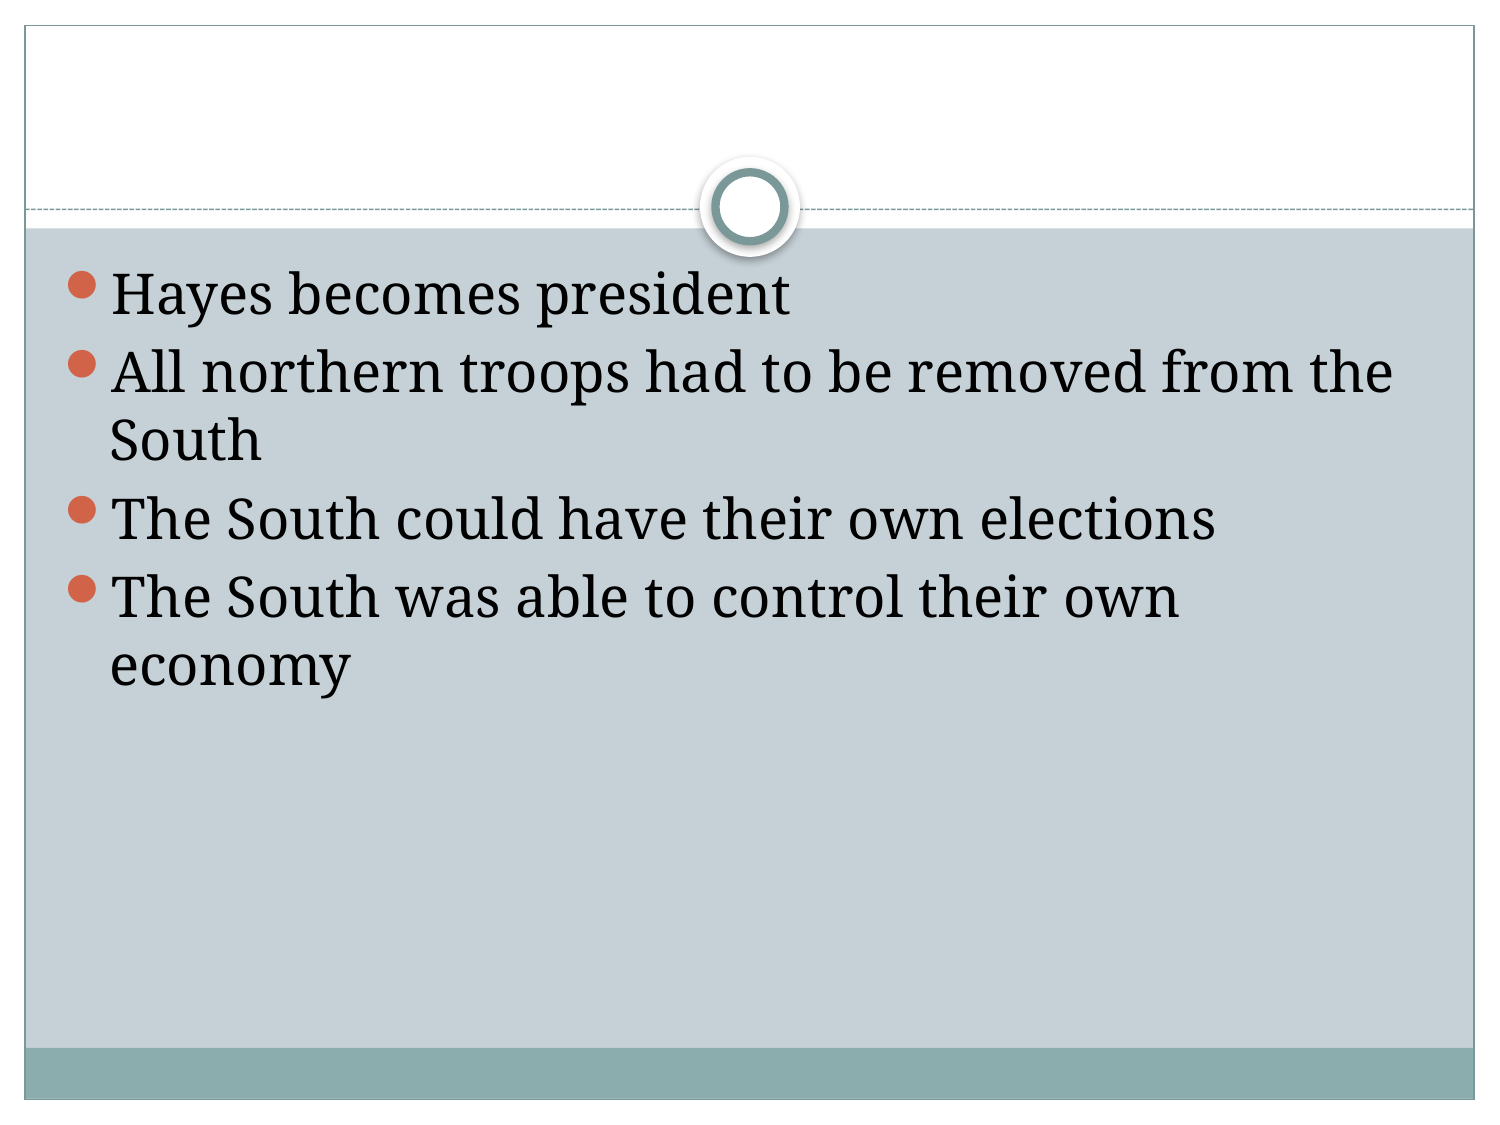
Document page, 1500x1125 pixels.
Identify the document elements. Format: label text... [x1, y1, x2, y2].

list Hayes becomes president All northern troops had to be removed from the South The South could have their own elections The South was able to control their own economy [49, 250, 1445, 1001]
